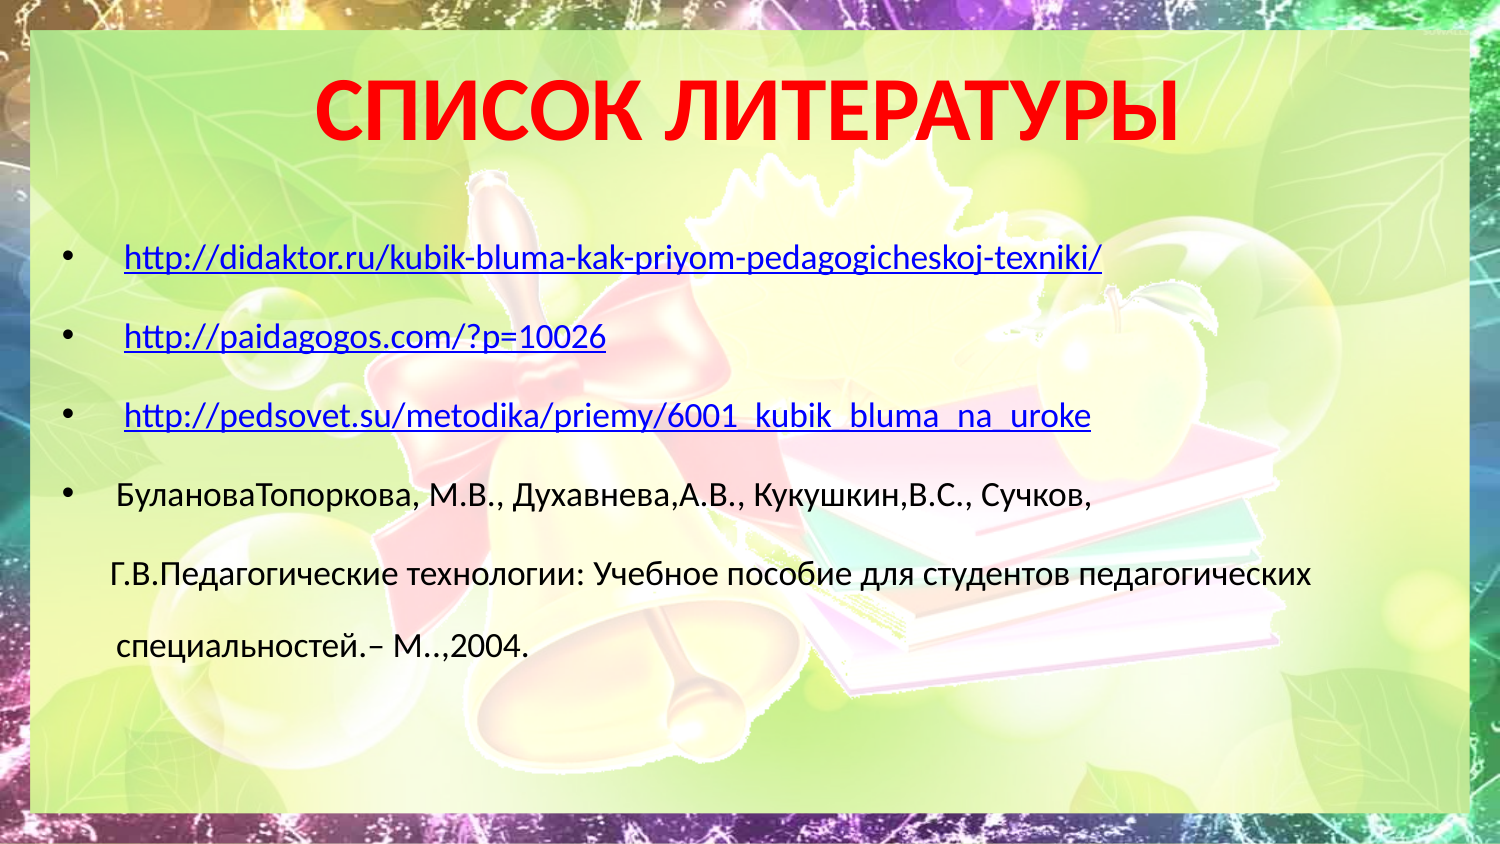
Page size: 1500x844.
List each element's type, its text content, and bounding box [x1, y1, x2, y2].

picture [0, 0, 1500, 844]
list http://didaktor.ru/kubik-bluma-kak-priyom-pedagogicheskoj-texniki/ http://paidagogos.com/?p=10026 http://pedsovet.su/metodika/priemy/6001_kubik_bluma_na_uroke БулановаТопоркова, М.В., Духавнева,А.В., Кукушкин,В.С., Сучков, Г.В.Педагогические технологии: Учебное пособие для студентов педагогических специальностей.– М..,2004. [46, 196, 1454, 754]
title СПИСОК ЛИТЕРАТУРЫ [75, 33, 1425, 175]
